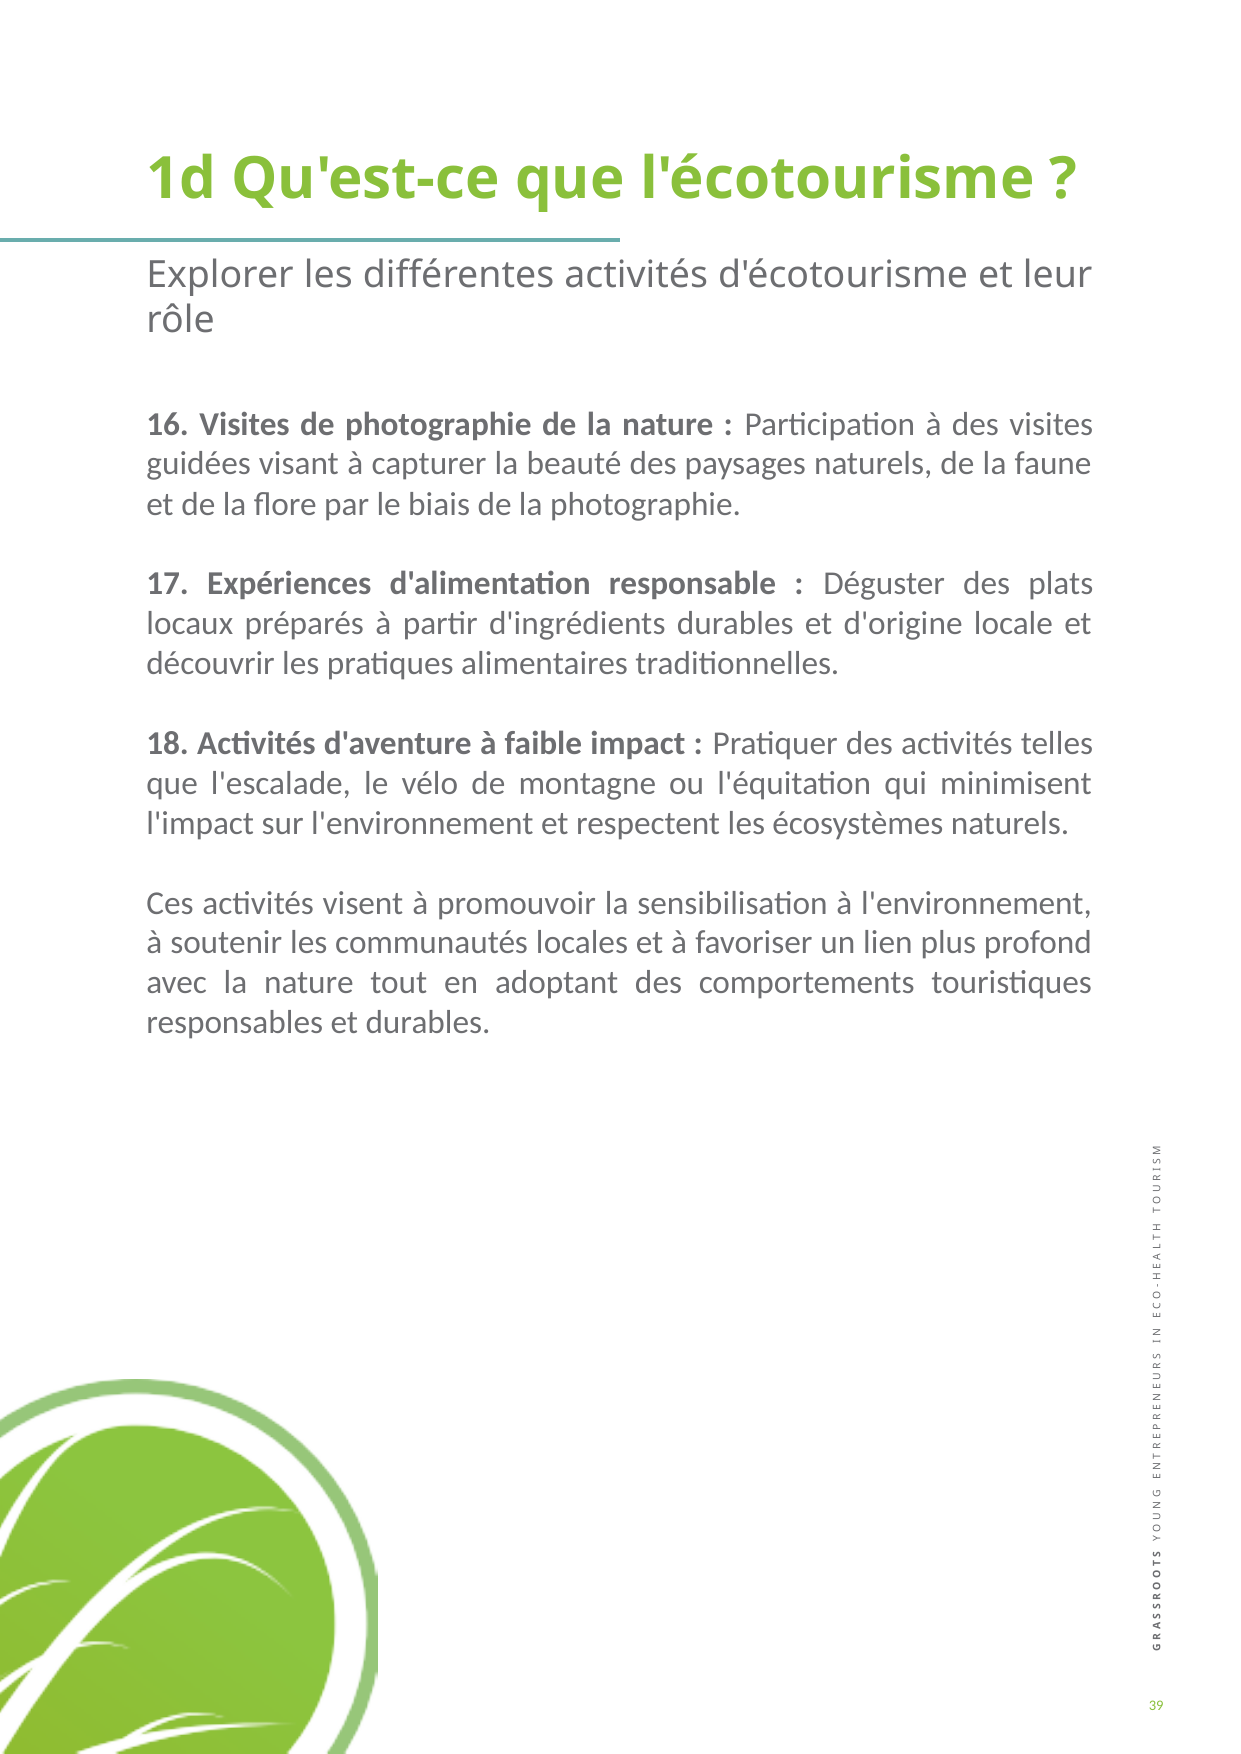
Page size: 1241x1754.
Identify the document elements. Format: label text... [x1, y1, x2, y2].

slide_number 39 [1125, 1666, 1187, 1743]
list 16. Visites de photographie de la nature : Participation à des visites guidées visant à capturer la beauté des paysages naturels, de la faune et de la flore par le biais de la photographie. 17. Expériences d'alimentation responsable : Déguster des plats locaux préparés à partir d'ingrédients durables et d'origine locale et découvrir les pratiques alimentaires traditionnelles. 18. Activités d'aventure à faible impact : Pratiquer des activités telles que l'escalade, le vélo de montagne ou l'équitation qui minimisent l'impact sur l'environnement et respectent les écosystèmes naturels. Ces activités visent à promouvoir la sensibilisation à l'environnement, à soutenir les communautés locales et à favoriser un lien plus profond avec la nature tout en adoptant des comportements touristiques responsables et durables. [131, 394, 1109, 1609]
list 1d Qu'est-ce que l'écotourisme ? [131, 132, 1109, 242]
list Explorer les différentes activités d'écotourisme et leur rôle [131, 242, 1109, 371]
